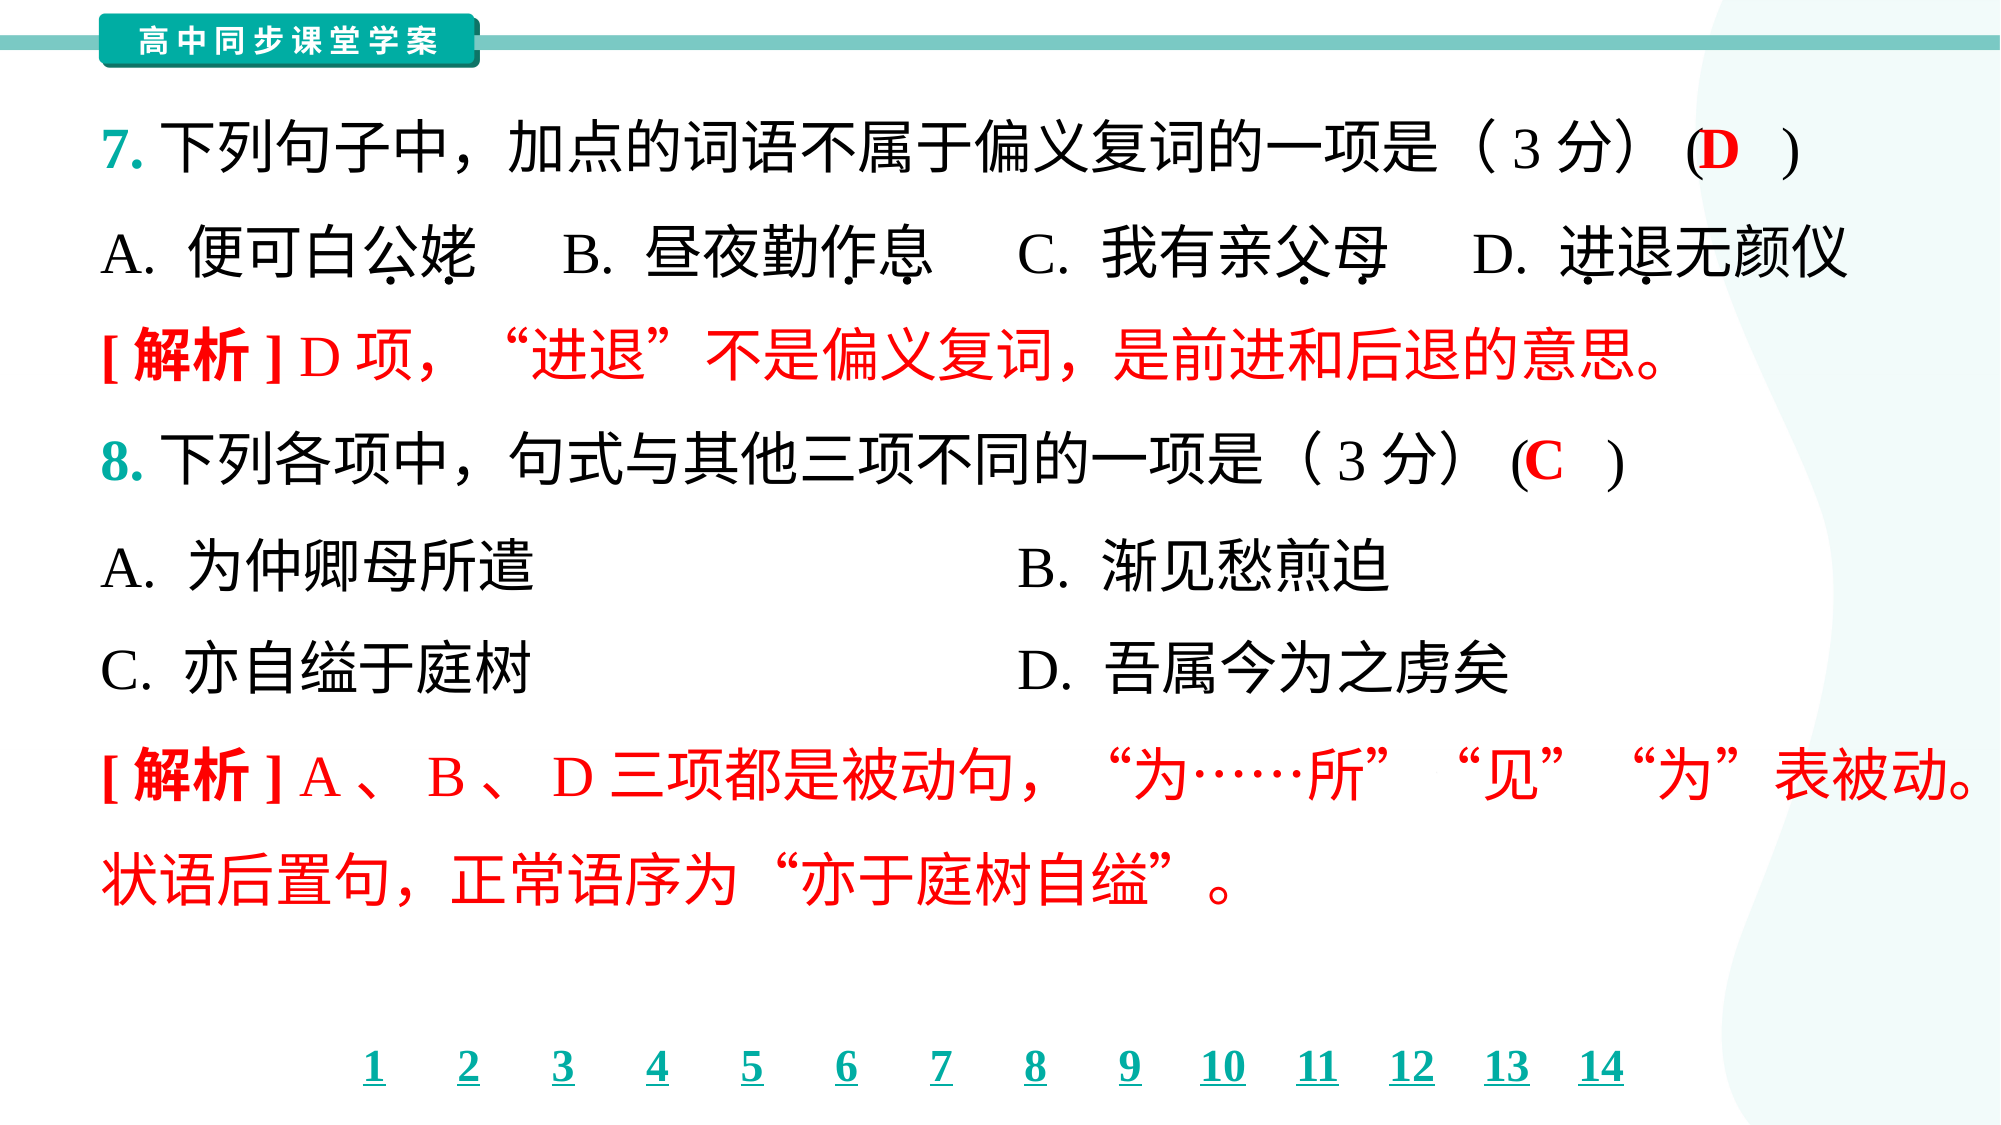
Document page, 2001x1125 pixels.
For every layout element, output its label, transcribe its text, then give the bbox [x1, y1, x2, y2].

text_box A. 便可白公姥 B. 昼夜勤作息 C. 我有亲父母 D. 进退无颜仪 [100, 180, 1899, 274]
text_box A. 为仲卿母所遣 B. 渐见愁煎迫 C. 亦自缢于庭树 D. 吾属今为之虏矣 [100, 492, 1899, 690]
text_box 7.下列句子中，加点的词语不属于偏义复词的一项是（3分）( ) [1762, 76, 1899, 169]
text_box [386, 276, 395, 285]
text_box 7.下列句子中，加点的词语不属于偏义复词的一项是（3分）( ) [100, 76, 1677, 169]
text_box [1583, 276, 1593, 285]
picture [0, 0, 2000, 1125]
text_box D [1677, 75, 1762, 169]
text_box 8.下列各项中，句式与其他三项不同的一项是（3分）( ) [100, 387, 1502, 481]
text_box [1641, 276, 1651, 285]
text_box 8.下列各项中，句式与其他三项不同的一项是（3分）( ) [1587, 387, 1899, 481]
text_box [解析] D项，“进退”不是偏义复词，是前进和后退的意思。 [100, 284, 1899, 377]
text_box [844, 276, 853, 285]
text_box [解析] A、B、D三项都是被动句，“为……所”“见”“为”表被动。C项是 状语后置句，正常语序为“亦于庭树自缢”。 [100, 702, 1899, 902]
text_box C [1502, 387, 1587, 481]
text_box [444, 276, 454, 285]
text_box [1299, 276, 1309, 285]
text_box [902, 276, 912, 285]
text_box [1358, 276, 1367, 285]
